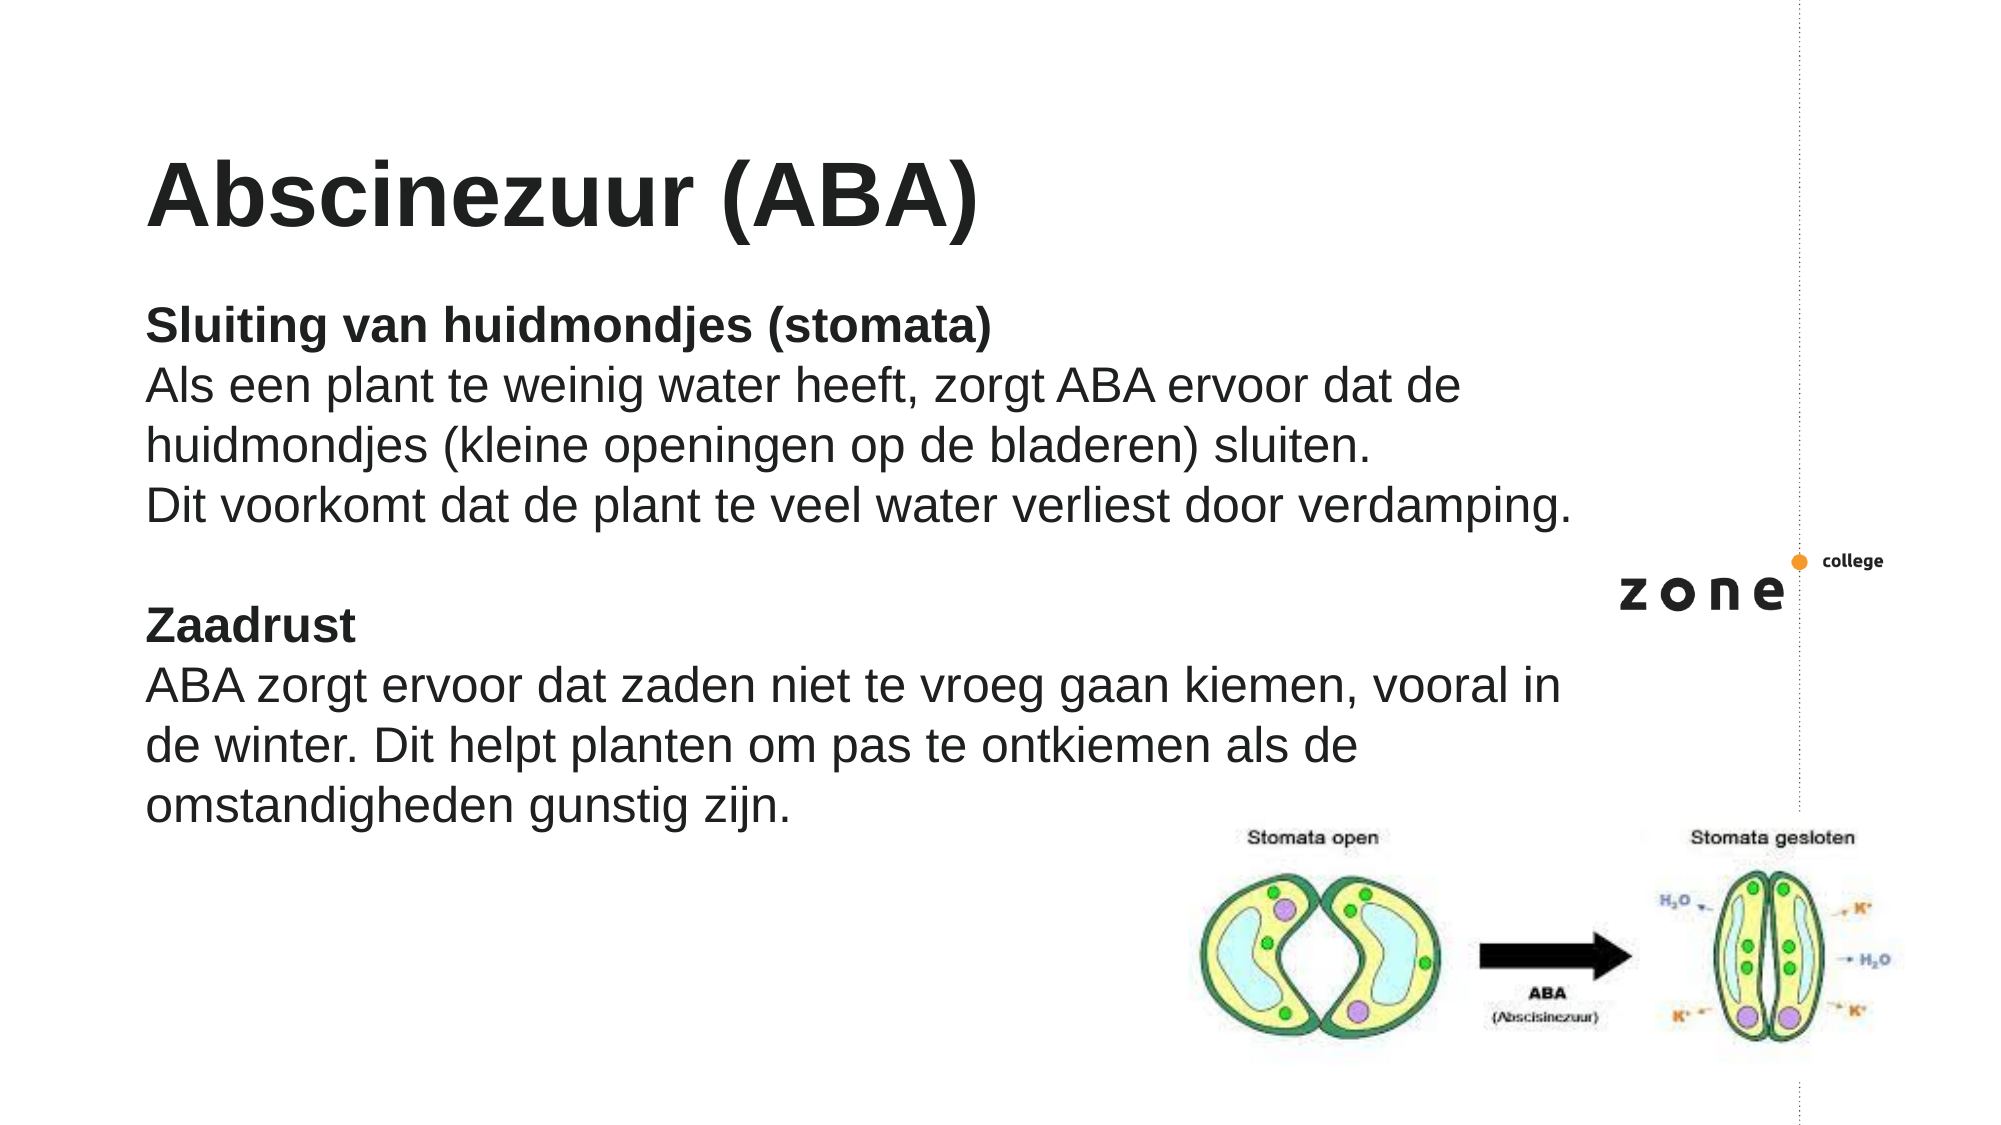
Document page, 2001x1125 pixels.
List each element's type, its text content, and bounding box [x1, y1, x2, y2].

title Abscinezuur (ABA) [145, 147, 1647, 312]
picture [1188, 0, 2001, 1125]
list Sluiting van huidmondjes (stomata) Als een plant te weinig water heeft, zorgt ABA ervoor dat de huidmondjes (kleine openingen op de bladeren) sluiten. Dit voorkomt dat de plant te veel water verliest door verdamping. Zaadrust ABA zorgt ervoor dat zaden niet te vroeg gaan kiemen, vooral in de winter. Dit helpt planten om pas te ontkiemen als de omstandigheden gunstig zijn. [145, 292, 1590, 1070]
